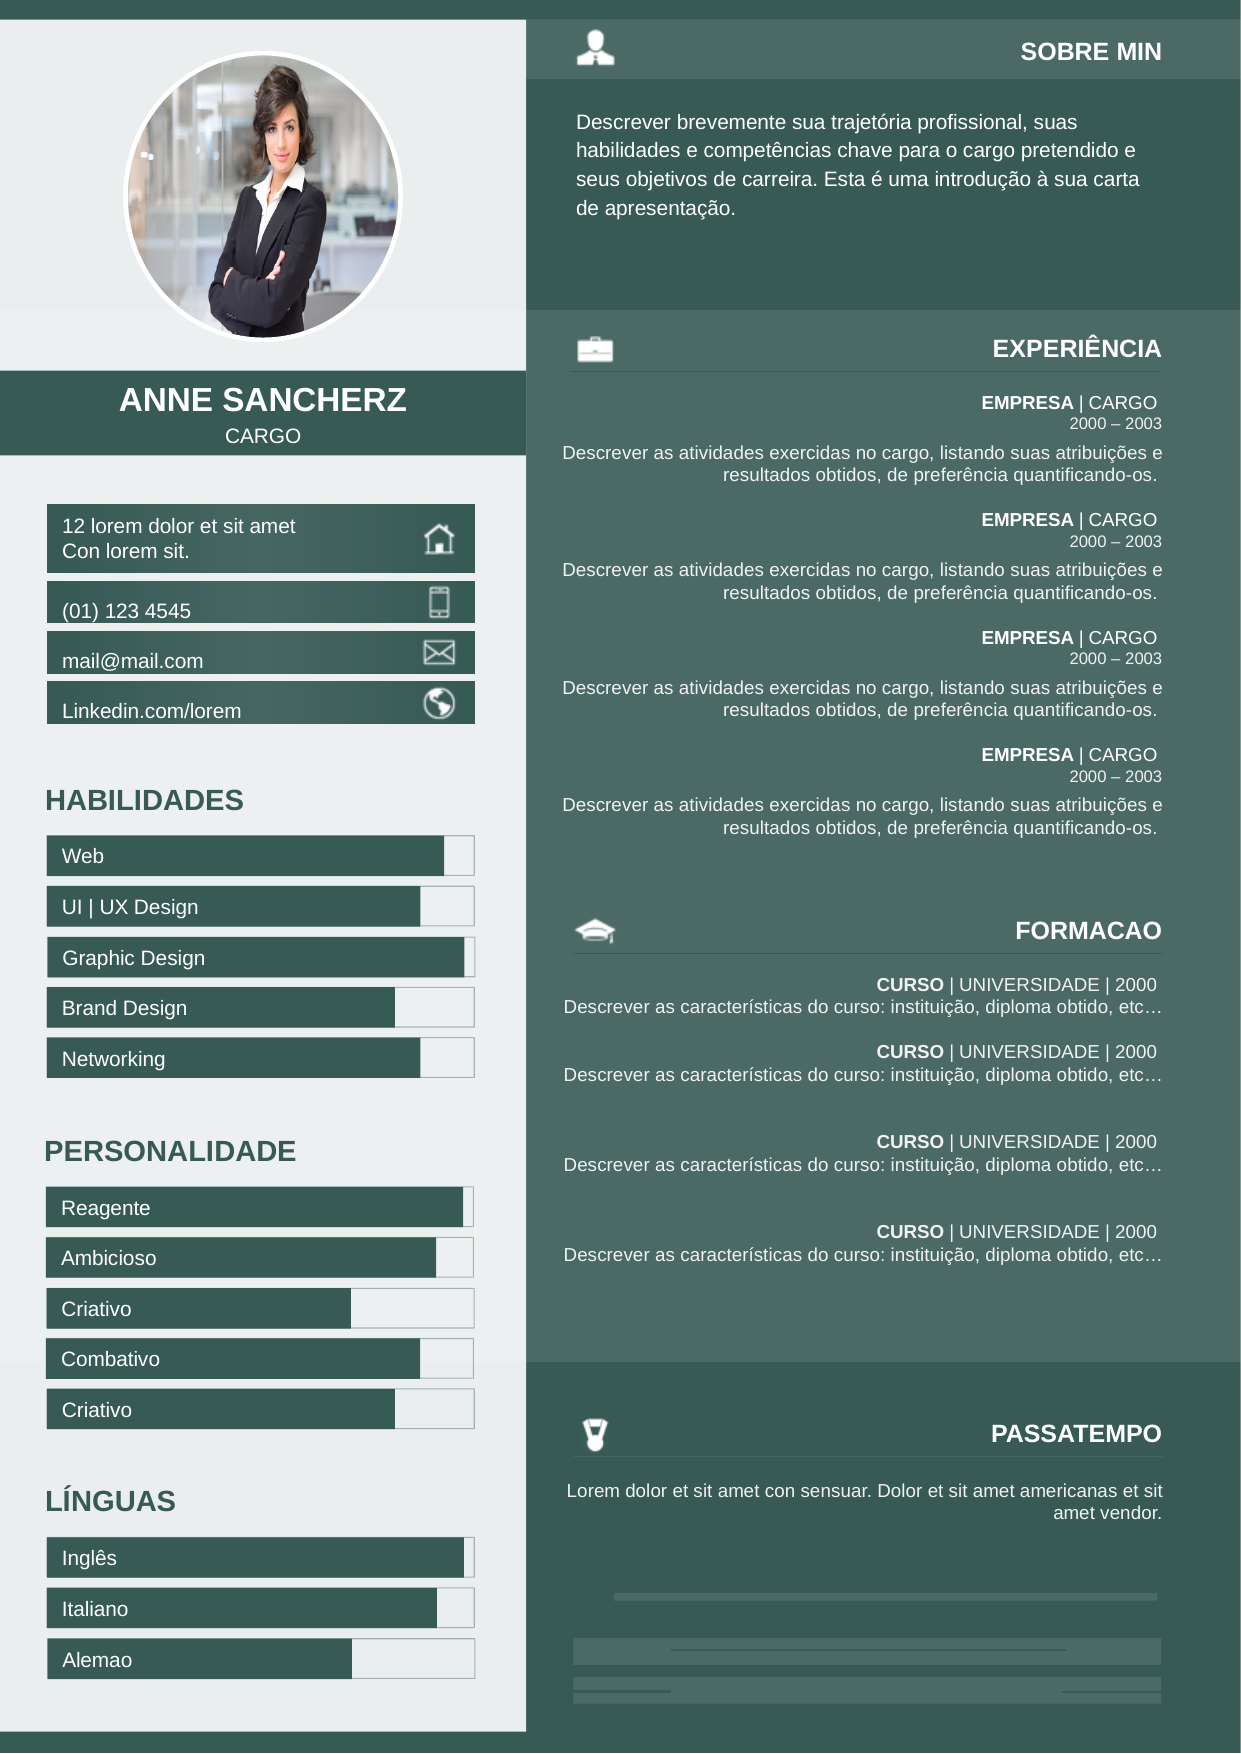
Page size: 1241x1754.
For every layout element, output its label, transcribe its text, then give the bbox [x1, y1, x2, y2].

picture [576, 1416, 614, 1454]
text_box Reagente [46, 1186, 474, 1227]
text_box PERSONALIDADE [29, 1124, 474, 1175]
text_box [0, 456, 527, 1733]
picture [125, 53, 401, 340]
text_box Networking [47, 1037, 475, 1078]
text_box Criativo [46, 1288, 475, 1328]
text_box Inglês [47, 1537, 475, 1578]
text_box Brand Design [47, 987, 475, 1027]
text_box Combativo [46, 1338, 474, 1379]
picture [420, 684, 458, 722]
text_box [572, 1637, 1162, 1705]
picture [420, 583, 458, 621]
text_box PASSATEMPO [543, 1380, 1178, 1456]
text_box [613, 1592, 1158, 1602]
picture [420, 519, 458, 558]
text_box ANNE SANCHERZ CARGO [0, 370, 527, 456]
picture [573, 909, 618, 954]
text_box [0, 19, 527, 370]
text_box Lorem dolor et sit amet con sensuar. Dolor et sit amet americanas et sit amet vendor. [543, 1471, 1178, 1531]
text_box [527, 309, 1241, 1363]
text_box Descrever brevemente sua trajetória profissional, suas habilidades e competências chave para o cargo pretendido e seus objetivos de carreira. Esta é uma introdução à sua carta de apresentação. [561, 97, 1178, 227]
picture [573, 25, 618, 70]
text_box Criativo [47, 1388, 475, 1429]
text_box Graphic Design [47, 937, 475, 977]
text_box [525, 18, 1241, 80]
text_box FORMACAO [543, 877, 1178, 953]
text_box 12 lorem dolor et sit amet Con lorem sit. (01) 123 4545 mail@mail.com Linkedin.com/lorem [47, 505, 475, 730]
text_box UI | UX Design [47, 886, 475, 926]
text_box Italiano [47, 1587, 475, 1628]
text_box HABILIDADES [30, 773, 475, 824]
text_box Web [47, 835, 475, 876]
picture [420, 633, 458, 671]
text_box EMPRESA | CARGO 2000 – 2003 Descrever as atividades exercidas no cargo, listando suas atribuições e resultados obtidos, de preferência quantificando-os. EMPRESA | CARGO 2000 – 2003 Descrever as atividades exercidas no cargo, listando suas atribuições e resultados obtidos, de preferência quantificando-os. EMPRESA | CARGO 2000 – 2003 Descrever as atividades exercidas no cargo, listando suas atribuições e resultados obtidos, de preferência quantificando-os. EMPRESA | CARGO 2000 – 2003 Descrever as atividades exercidas no cargo, listando suas atribuições e resultados obtidos, de preferência quantificando-os. [543, 383, 1178, 868]
text_box EXPERIÊNCIA [543, 295, 1178, 370]
text_box Ambicioso [46, 1237, 474, 1278]
text_box Alemao [47, 1638, 475, 1679]
picture [573, 327, 618, 372]
text_box SOBRE MIN [543, 0, 1178, 73]
text_box LÍNGUAS [30, 1475, 475, 1525]
text_box CURSO | UNIVERSIDADE | 2000 Descrever as características do curso: instituição, diploma obtido, etc… CURSO | UNIVERSIDADE | 2000 Descrever as características do curso: instituição, diploma obtido, etc… CURSO | UNIVERSIDADE | 2000 Descrever as características do curso: instituição, diploma obtido, etc… CURSO | UNIVERSIDADE | 2000 Descrever as características do curso: instituição, diploma obtido, etc… [543, 965, 1178, 1318]
